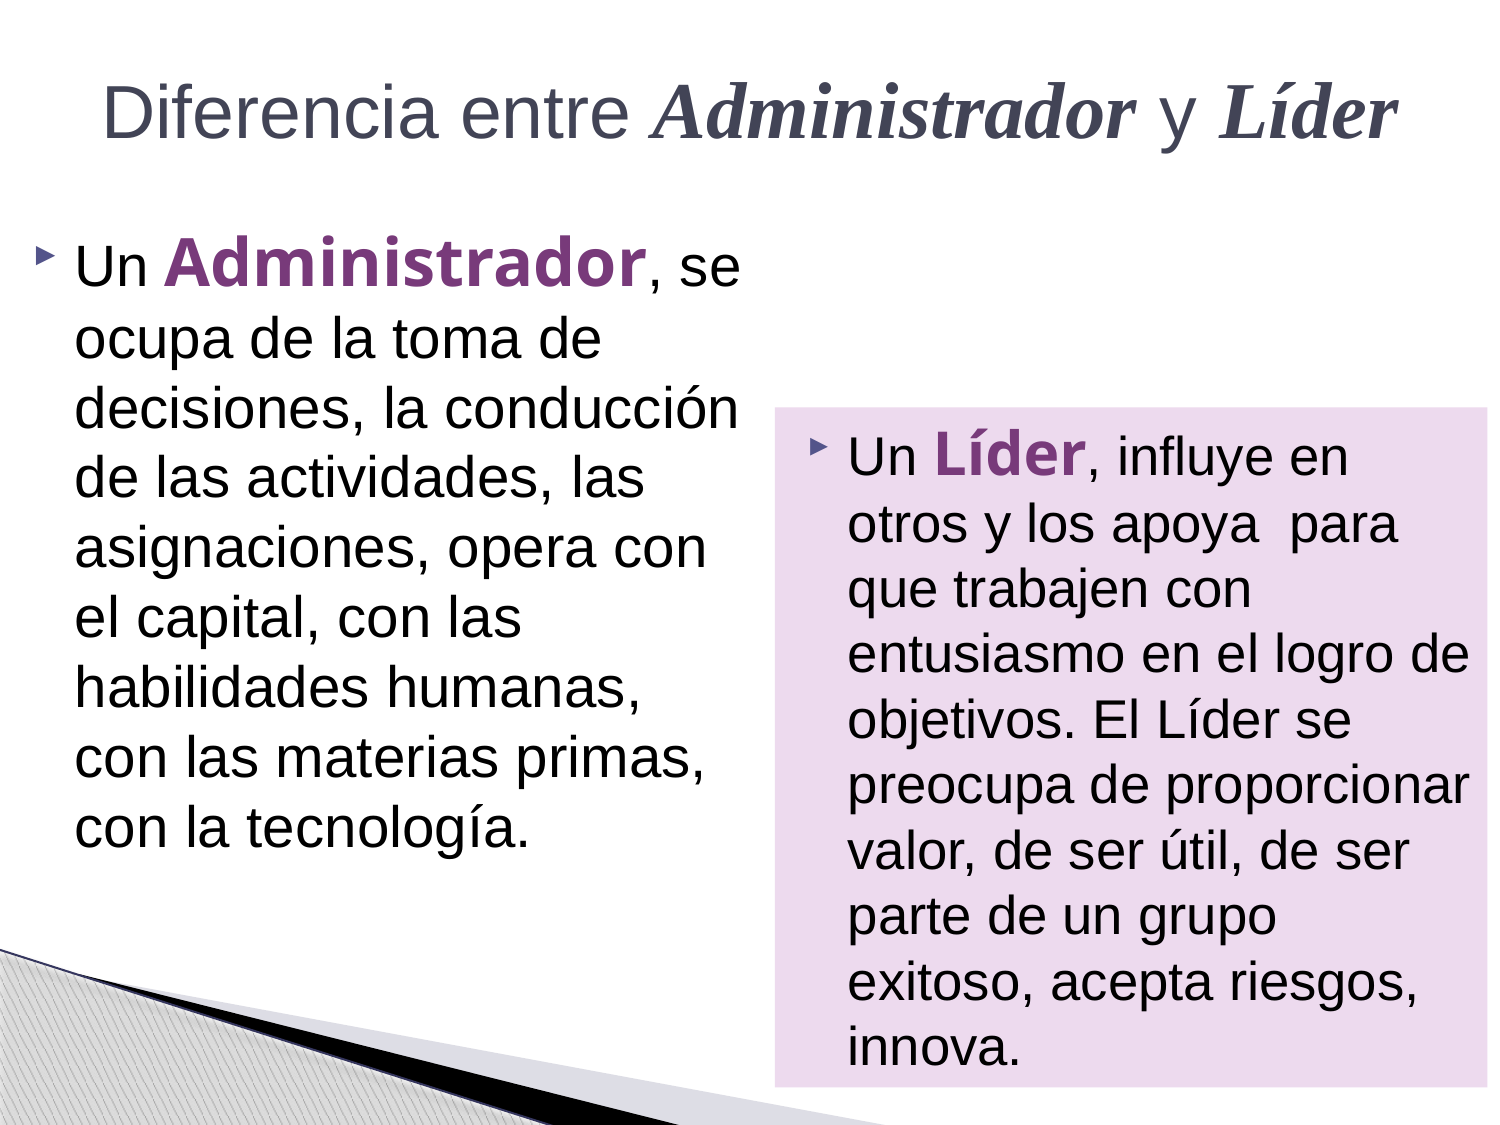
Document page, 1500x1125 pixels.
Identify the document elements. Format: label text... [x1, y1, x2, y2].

title Diferencia entre Administrador y Líder [37, 12, 1463, 200]
list Un Administrador, se ocupa de la toma de decisiones, la conducción de las actividades, las asignaciones, opera con el capital, con las habilidades humanas, con las materias primas, con la tecnología. [0, 212, 763, 1025]
text_box Un Líder, influye en otros y los apoya para que trabajen con entusiasmo en el logro de objetivos. El Líder se preocupa de proporcionar valor, de ser útil, de ser parte de un grupo exitoso, acepta riesgos, innova. [774, 407, 1488, 1088]
